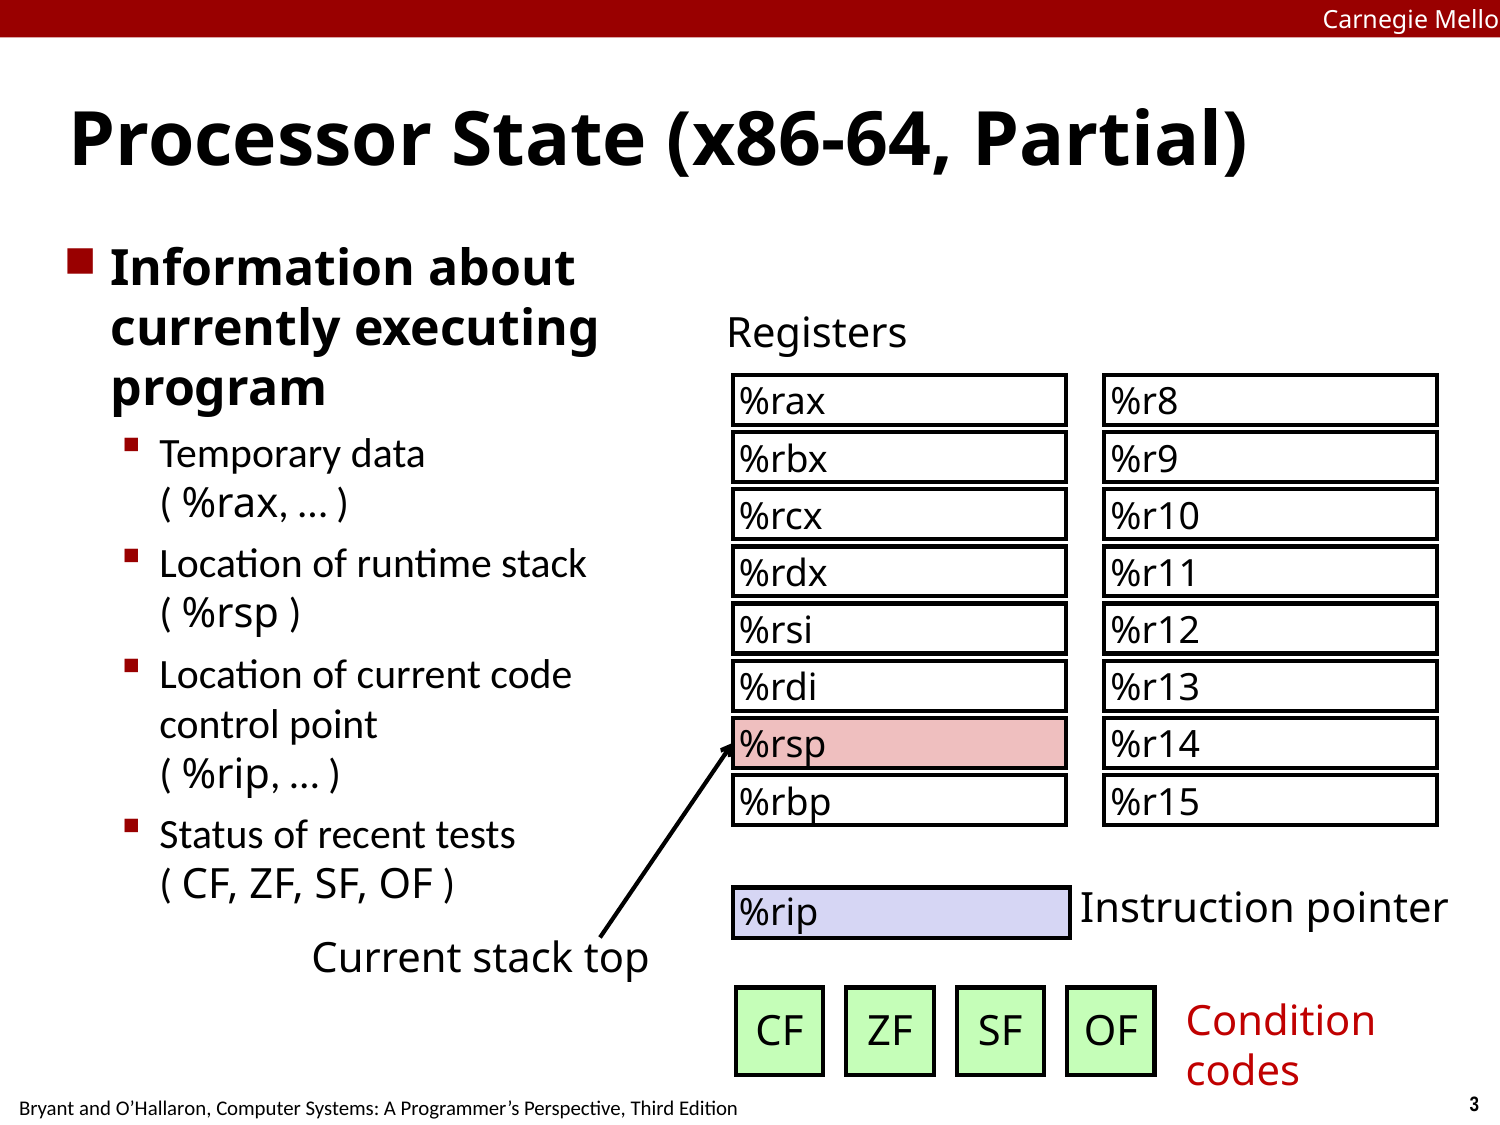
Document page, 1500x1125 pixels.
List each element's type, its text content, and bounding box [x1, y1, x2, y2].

text_box OF [1067, 987, 1155, 1075]
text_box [599, 742, 733, 938]
text_box Instruction pointer [1073, 875, 1456, 938]
text_box SF [956, 987, 1045, 1075]
text_box Condition codes [1179, 987, 1475, 1061]
text_box Registers [719, 299, 915, 363]
text_box [0, 0, 1500, 38]
title Processor State (x86-64, Partial) [62, 41, 1438, 230]
text_box Current stack top [305, 924, 657, 988]
text_box Carnegie Mellon [1322, 3, 1500, 33]
text_box ZF [846, 987, 934, 1075]
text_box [732, 374, 1438, 826]
list Information about currently executing program Temporary data ( %rax, … ) Location of runtime stack ( %rsp ) Location of current code control point ( %rip, … ) Status of recent tests ( CF, ZF, SF, OF ) [62, 228, 611, 1122]
text_box CF [735, 987, 824, 1075]
text_box %rip [737, 887, 1071, 939]
